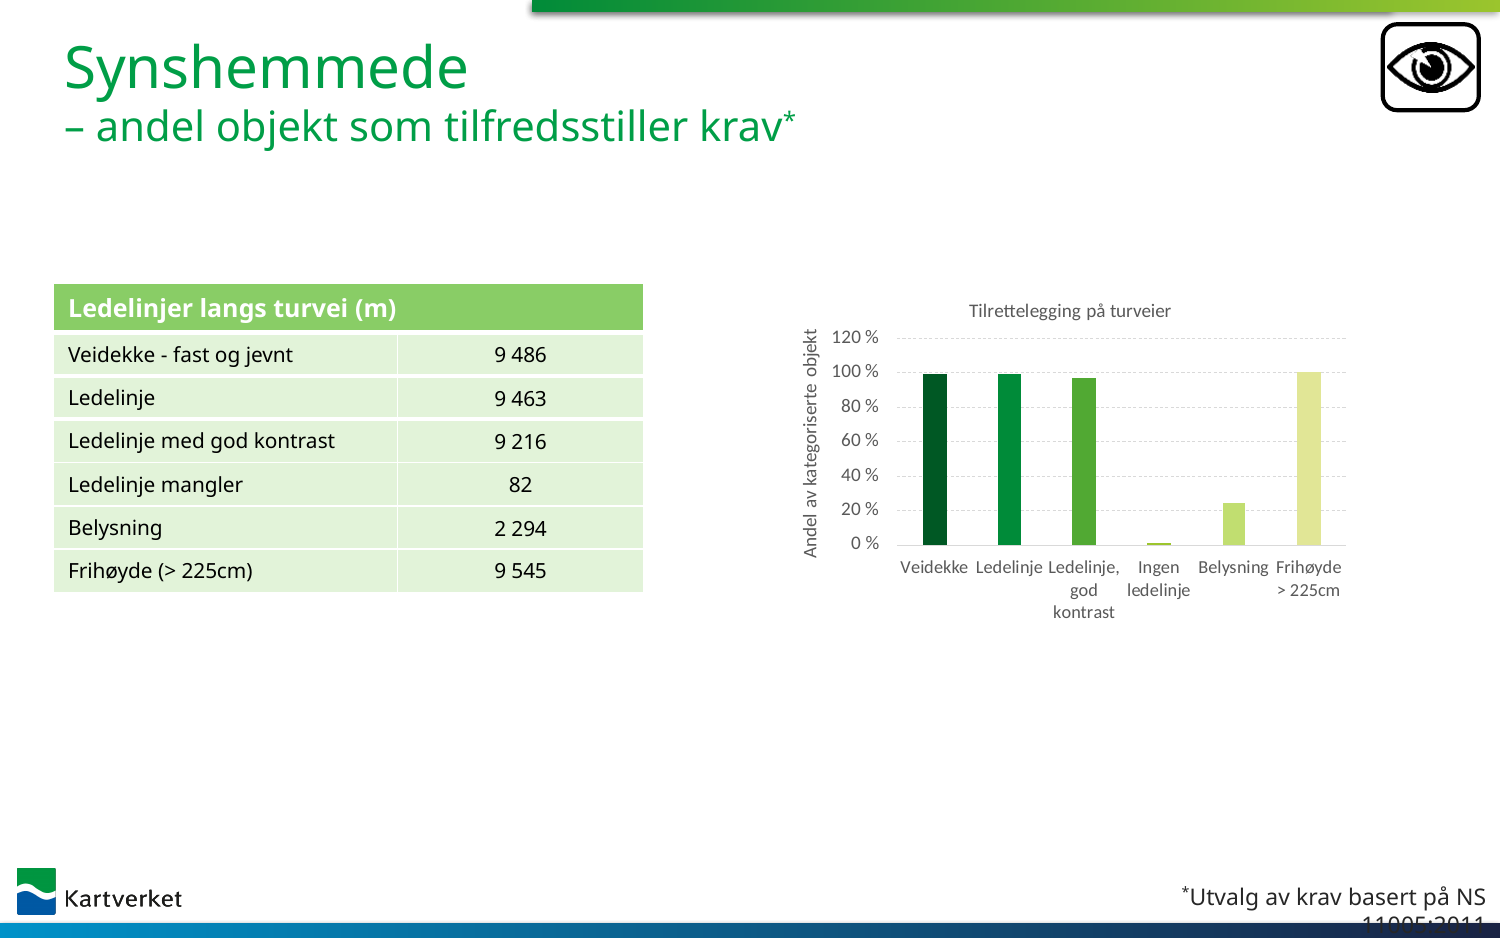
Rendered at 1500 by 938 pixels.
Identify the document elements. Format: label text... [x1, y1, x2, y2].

table_cell 2 294 [398, 507, 643, 548]
table_cell Ledelinje mangler [54, 463, 397, 505]
table_cell 9 216 [398, 421, 643, 462]
table_cell 9 486 [398, 335, 643, 374]
table_cell Belysning [54, 507, 397, 548]
table_cell Ledelinje [54, 378, 397, 417]
table_cell 9 463 [398, 378, 643, 417]
table_cell Ledelinje med god kontrast [54, 421, 397, 462]
table_cell Frihøyde (> 225cm) [54, 550, 397, 592]
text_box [1382, 24, 1480, 111]
text_box Synshemmede – andel objekt som tilfredsstiller krav* [49, 24, 1431, 158]
table_header Ledelinjer langs turvei (m) [54, 284, 643, 330]
table_cell 9 545 [398, 550, 643, 592]
picture [791, 291, 1349, 630]
table_cell Veidekke - fast og jevnt [54, 335, 397, 374]
text_box *Utvalg av krav basert på NS 11005:2011 [1068, 873, 1500, 938]
table_cell 82 [398, 463, 643, 505]
